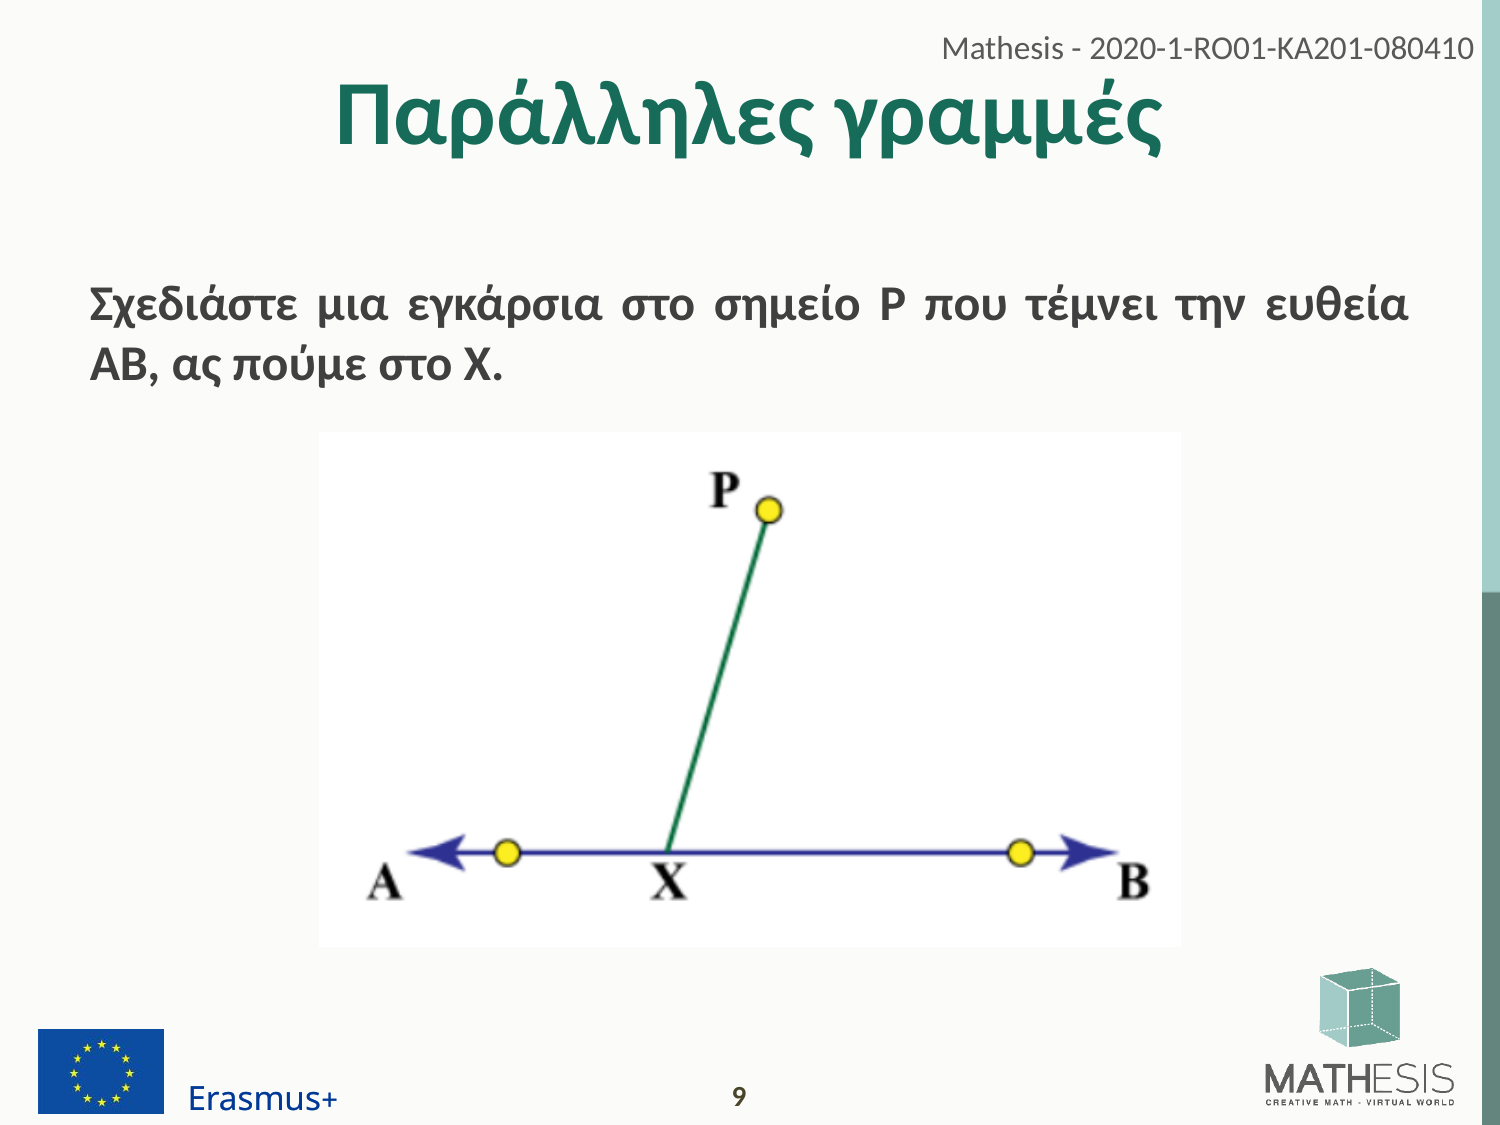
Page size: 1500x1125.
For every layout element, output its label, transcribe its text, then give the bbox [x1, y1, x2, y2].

list Σχεδιάστε μια εγκάρσια στο σημείο P που τέμνει την ευθεία AB, ας πούμε στο X. [75, 262, 1425, 1005]
title Παράλληλες γραμμές [75, 45, 1425, 233]
picture [318, 432, 1182, 948]
picture [38, 1029, 164, 1114]
